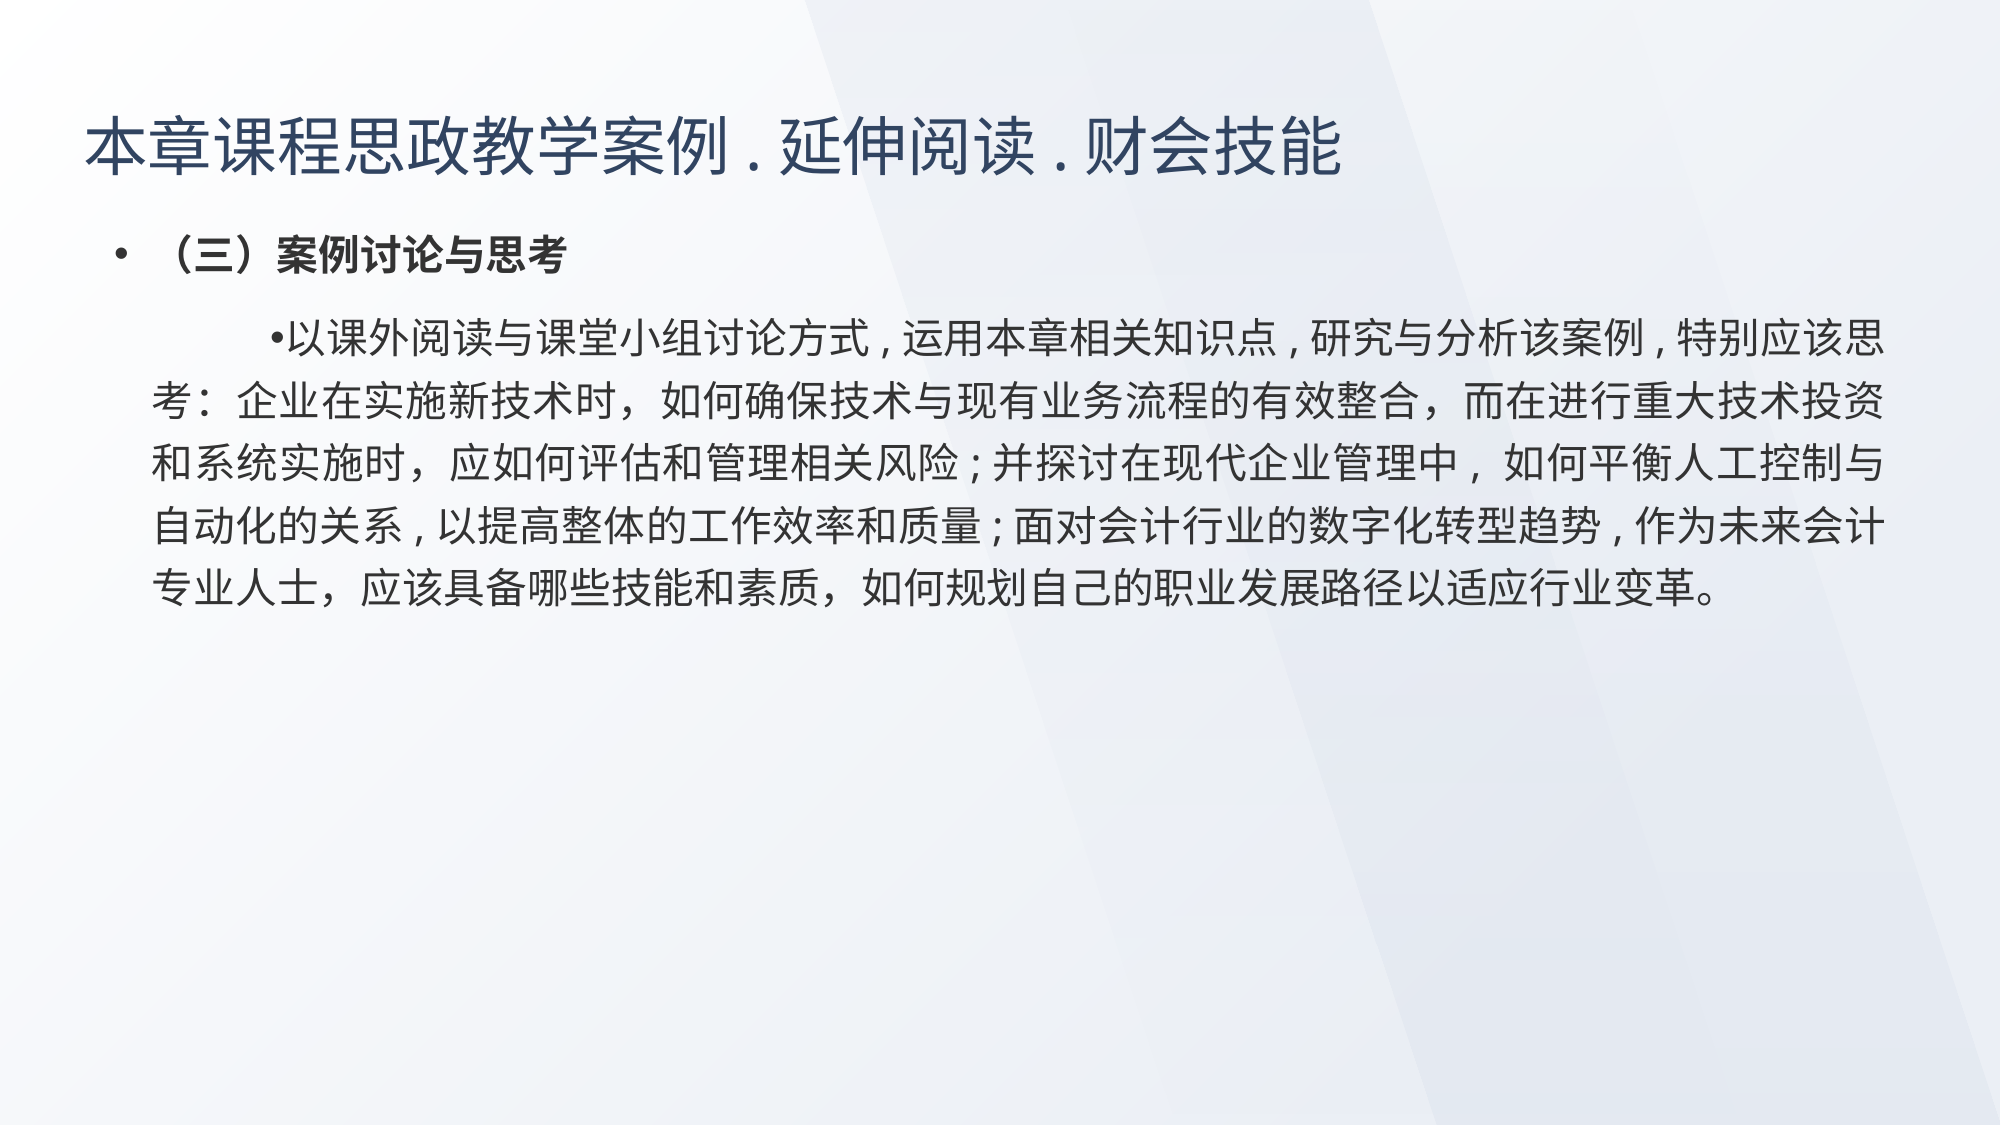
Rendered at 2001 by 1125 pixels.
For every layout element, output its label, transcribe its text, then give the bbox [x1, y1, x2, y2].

title 本章课程思政教学案例.延伸阅读.财会技能 [83, 100, 1361, 184]
list （三）案例讨论与思考 以课外阅读与课堂小组讨论方式,运用本章相关知识点,研究与分析该案例,特别应该思考：企业在实施新技术时，如何确保技术与现有业务流程的有效整合，而在进行重大技术投资和系统实施时，应如何评估和管理相关风险;并探讨在现代企业管理中, 如何平衡人工控制与自动化的关系,以提高整体的工作效率和质量;面对会计行业的数字化转型趋势,作为未来会计专业人士，应该具备哪些技能和素质，如何规划自己的职业发展路径以适应行业变革。 [114, 213, 1886, 1013]
